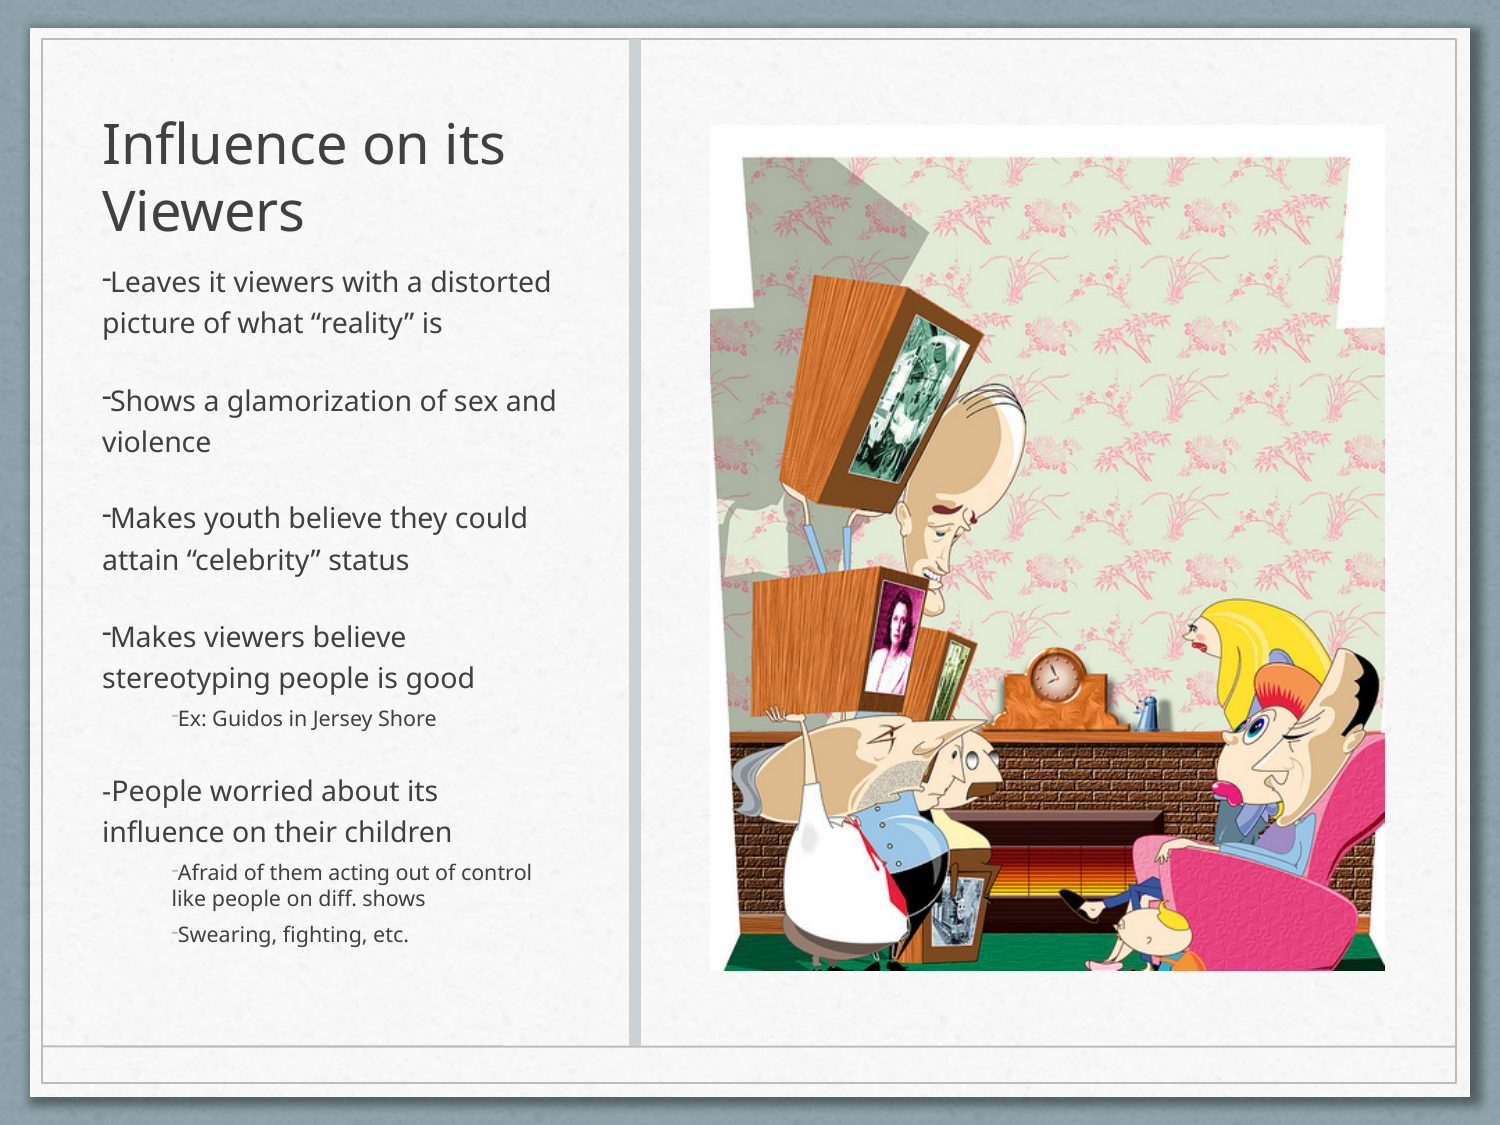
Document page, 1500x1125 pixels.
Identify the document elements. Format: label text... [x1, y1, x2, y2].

picture [30, 28, 1470, 1097]
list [709, 99, 1386, 998]
title Influence on its Viewers [86, 99, 581, 249]
list Leaves it viewers with a distorted picture of what “reality” is Shows a glamorization of sex and violence Makes youth believe they could attain “celebrity” status Makes viewers believe stereotyping people is good Ex: Guidos in Jersey Shore -People worried about its influence on their children Afraid of them acting out of control like people on diff. shows Swearing, fighting, etc. [86, 249, 581, 964]
